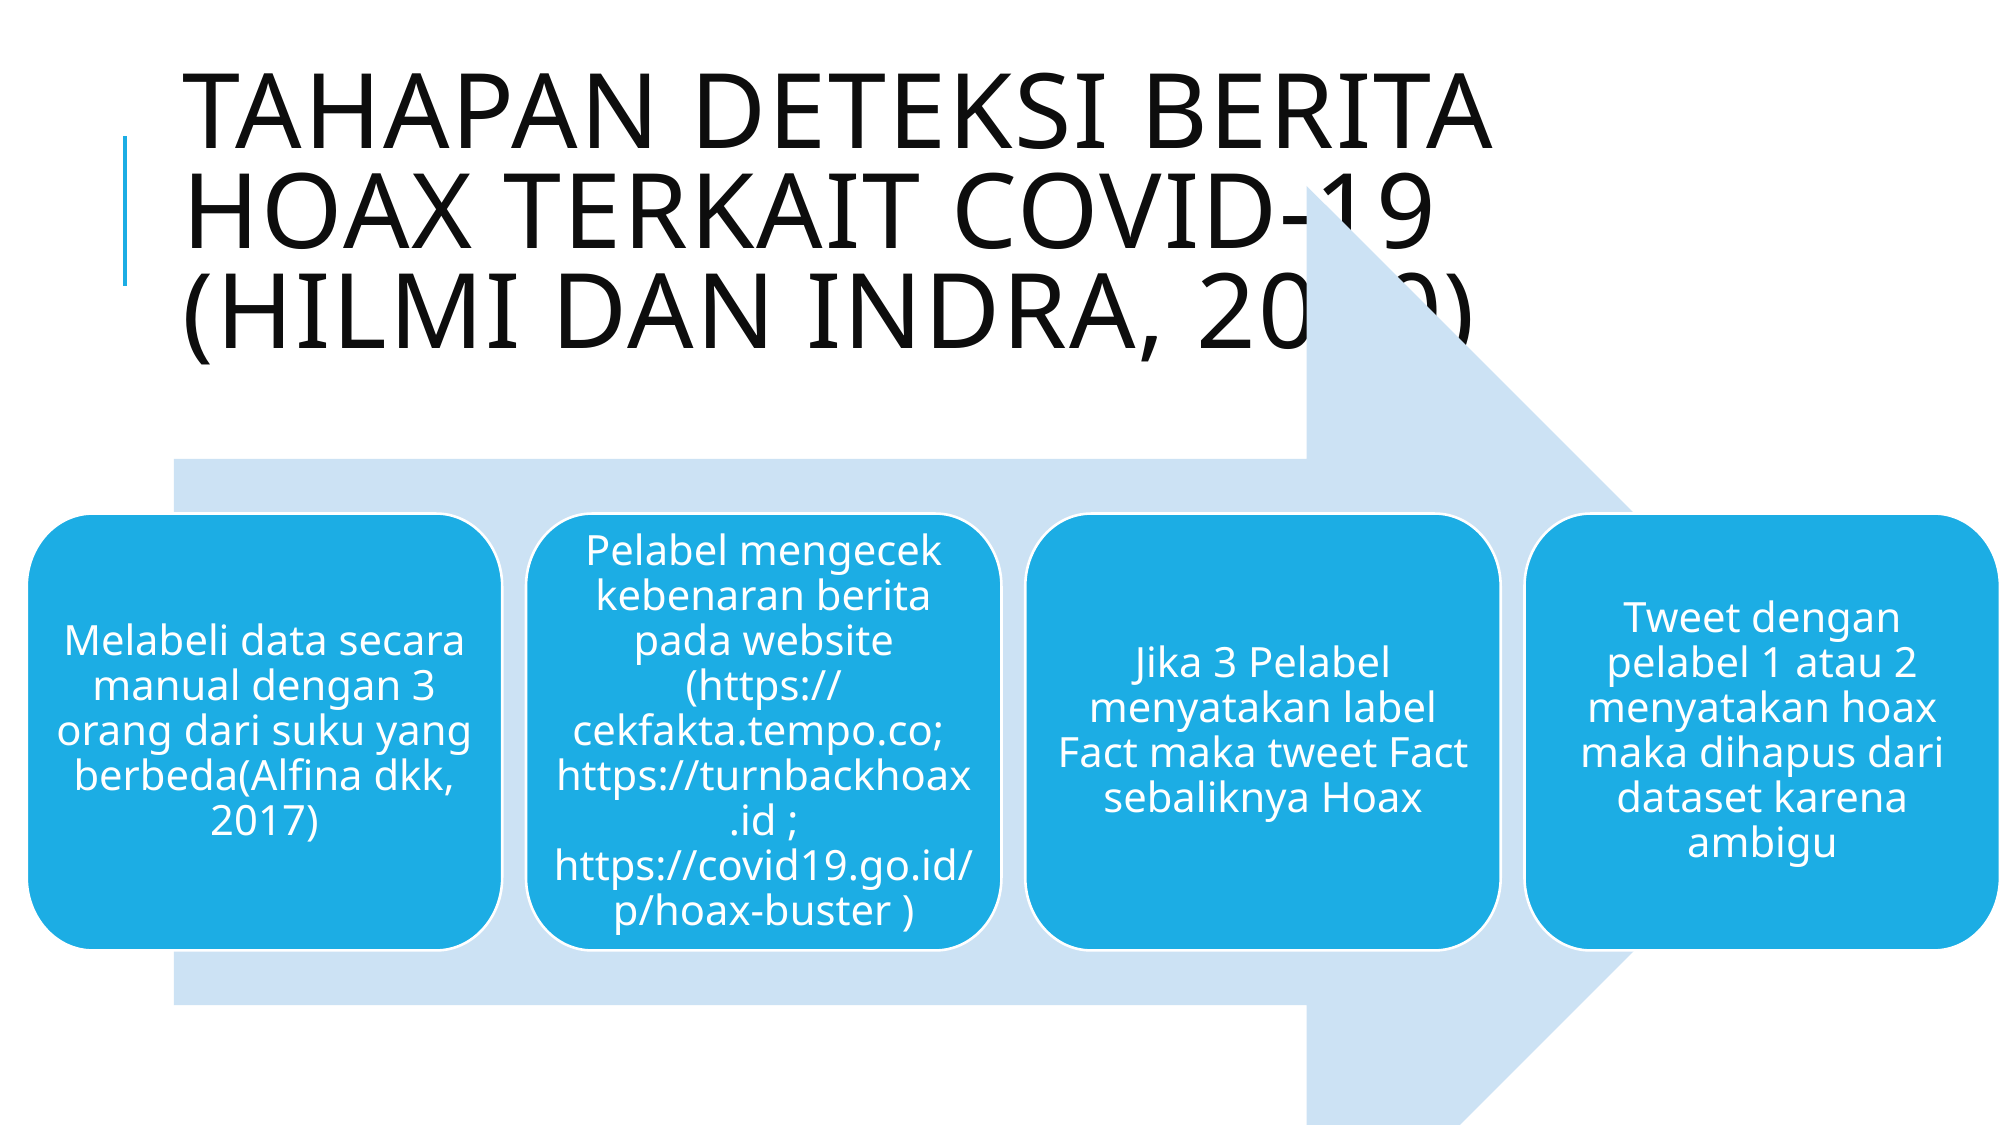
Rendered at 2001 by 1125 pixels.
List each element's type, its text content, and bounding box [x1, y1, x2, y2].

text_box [26, 185, 2000, 1125]
title TAHAPAN Deteksi BERITA HOAX TERKAIT COVID-19 (HILMI dan INDRA, 2020) [168, 96, 1763, 180]
